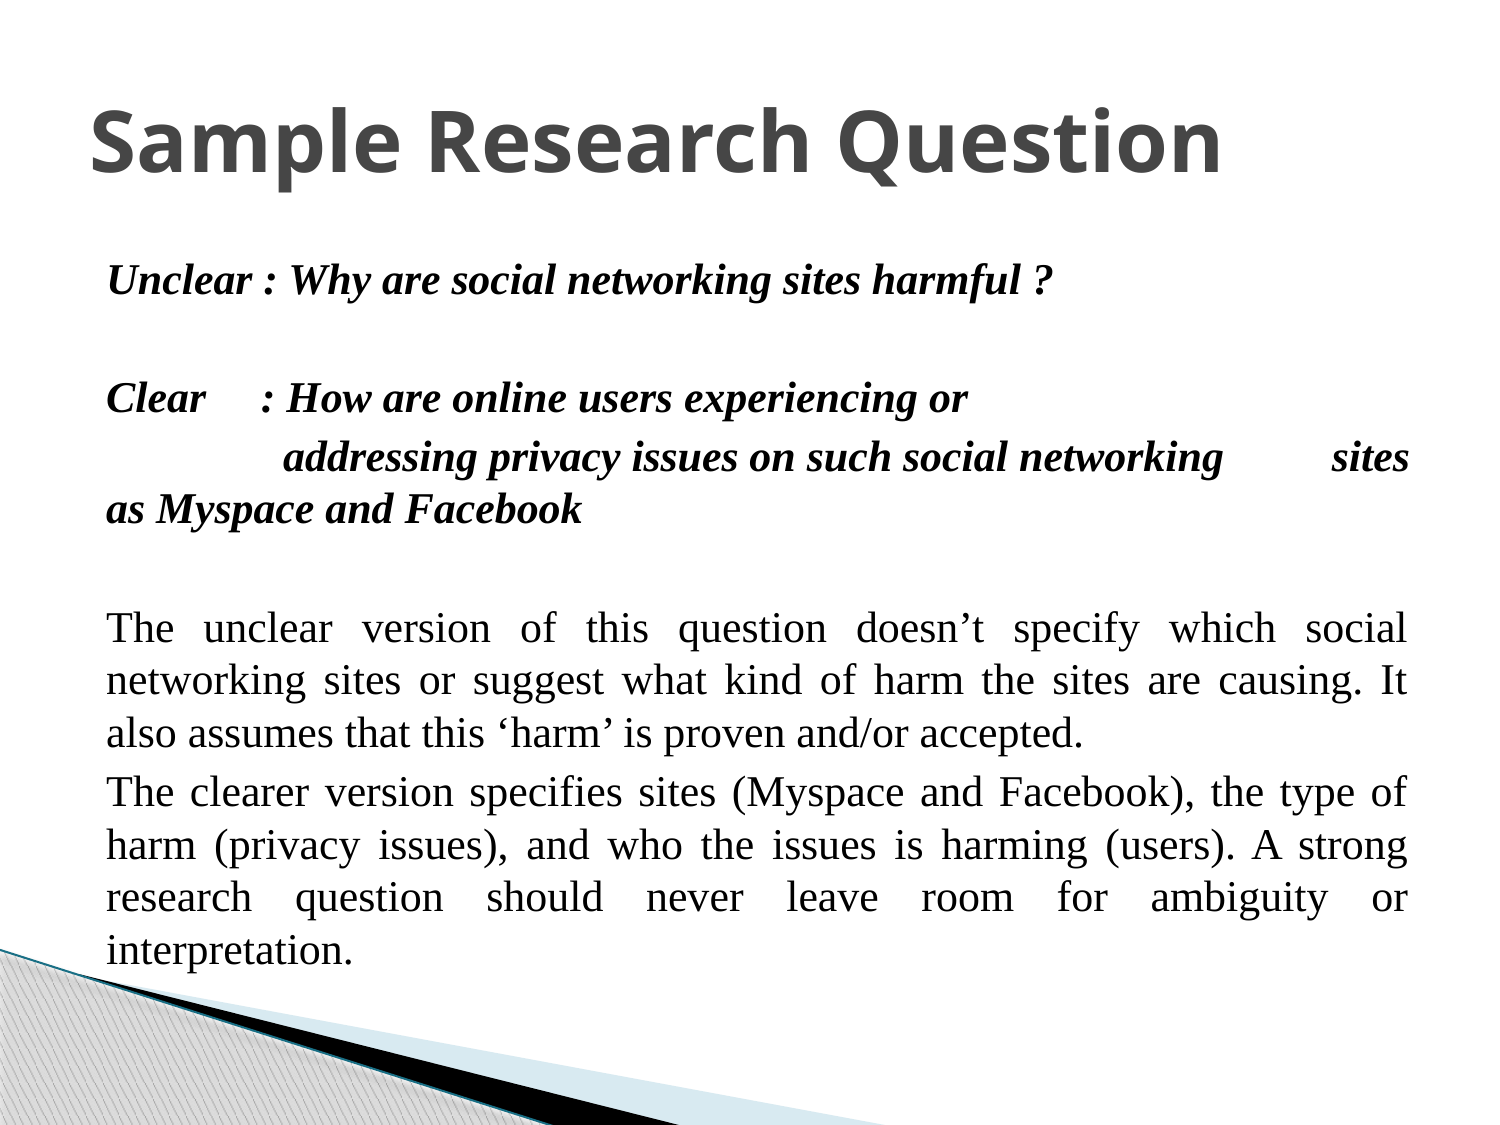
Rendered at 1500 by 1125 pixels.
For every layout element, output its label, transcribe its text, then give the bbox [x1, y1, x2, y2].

list Unclear : Why are social networking sites harmful ? Clear : How are online users experiencing or addressing privacy issues on such social networking sites as Myspace and Facebook The unclear version of this question doesn’t specify which social networking sites or suggest what kind of harm the sites are causing. It also assumes that this ‘harm’ is proven and/or accepted. The clearer version specifies sites (Myspace and Facebook), the type of harm (privacy issues), and who the issues is harming (users). A strong research question should never leave room for ambiguity or interpretation. [75, 243, 1425, 986]
title Sample Research Question [75, 45, 1425, 233]
